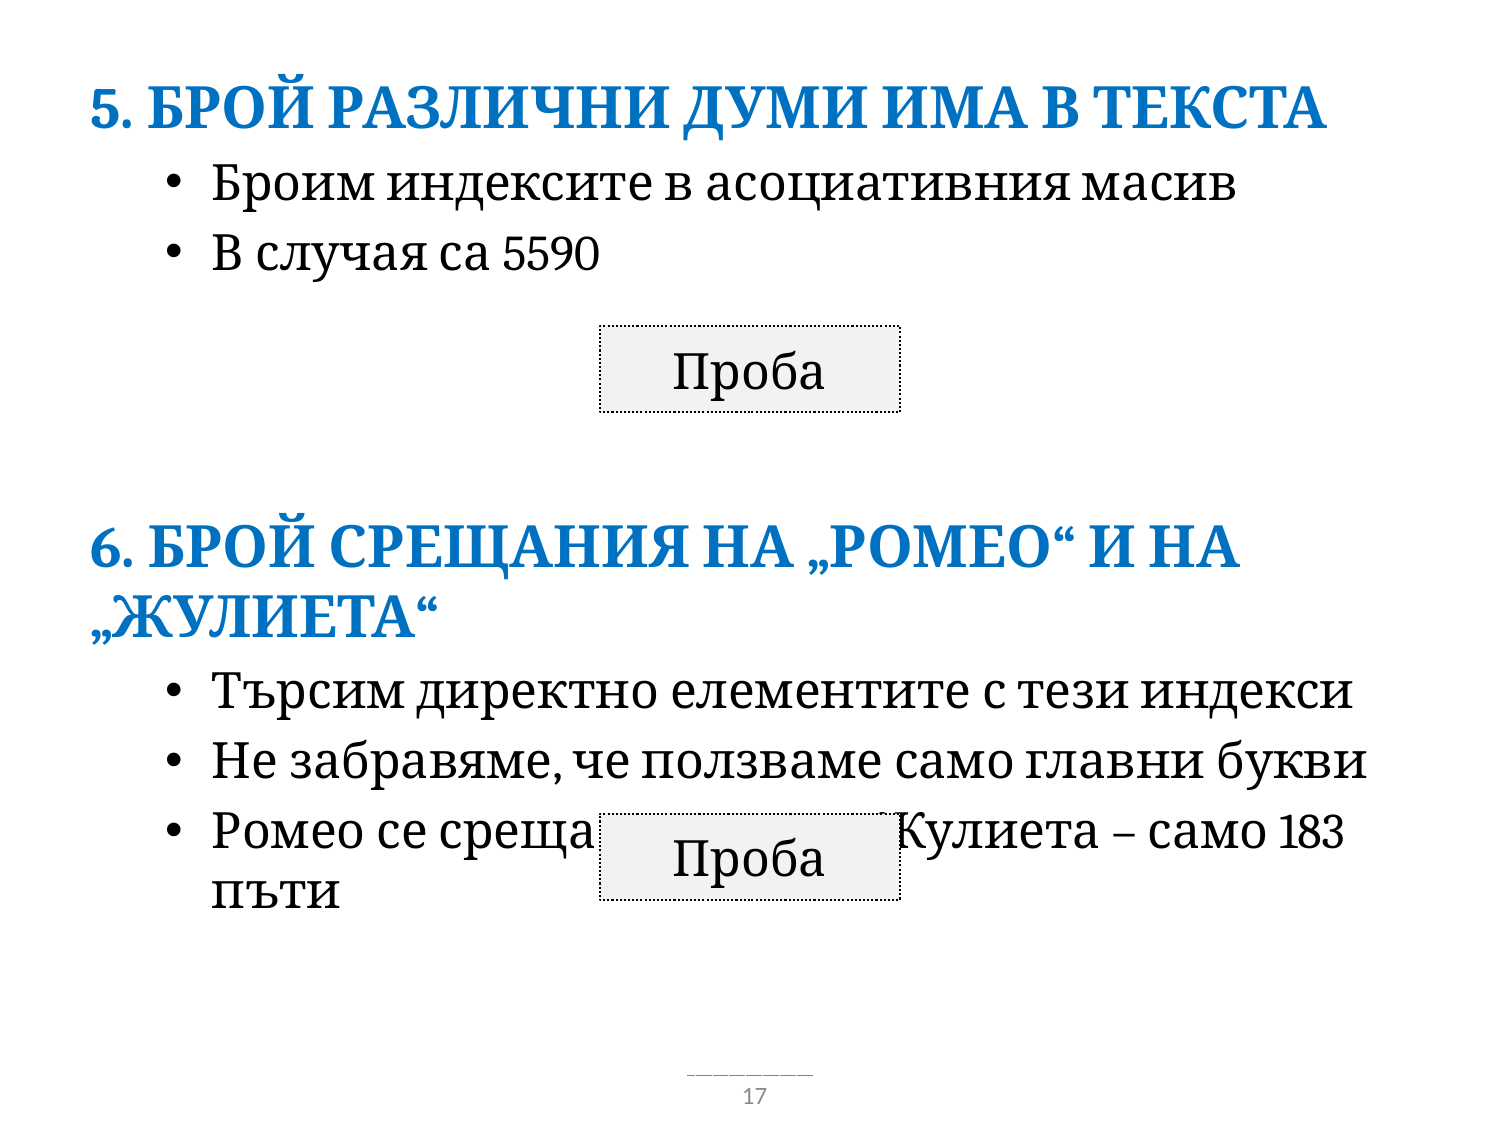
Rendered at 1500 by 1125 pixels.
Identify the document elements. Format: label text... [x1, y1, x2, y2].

text_box Проба [598, 812, 902, 902]
text_box Проба [598, 324, 902, 414]
list 5. Брой различни думи има в текста Броим индексите в асоциативния масив В случая са 5590 6. Брой срещания на „Ромео“ и на „Жулиета“ Търсим директно елементите с тези индекси Не забравяме, че ползваме само главни букви Ромео се среща 296 пъти, а Жулиета – само 183 пъти [75, 62, 1450, 1063]
slide_number 17 [579, 1065, 930, 1125]
